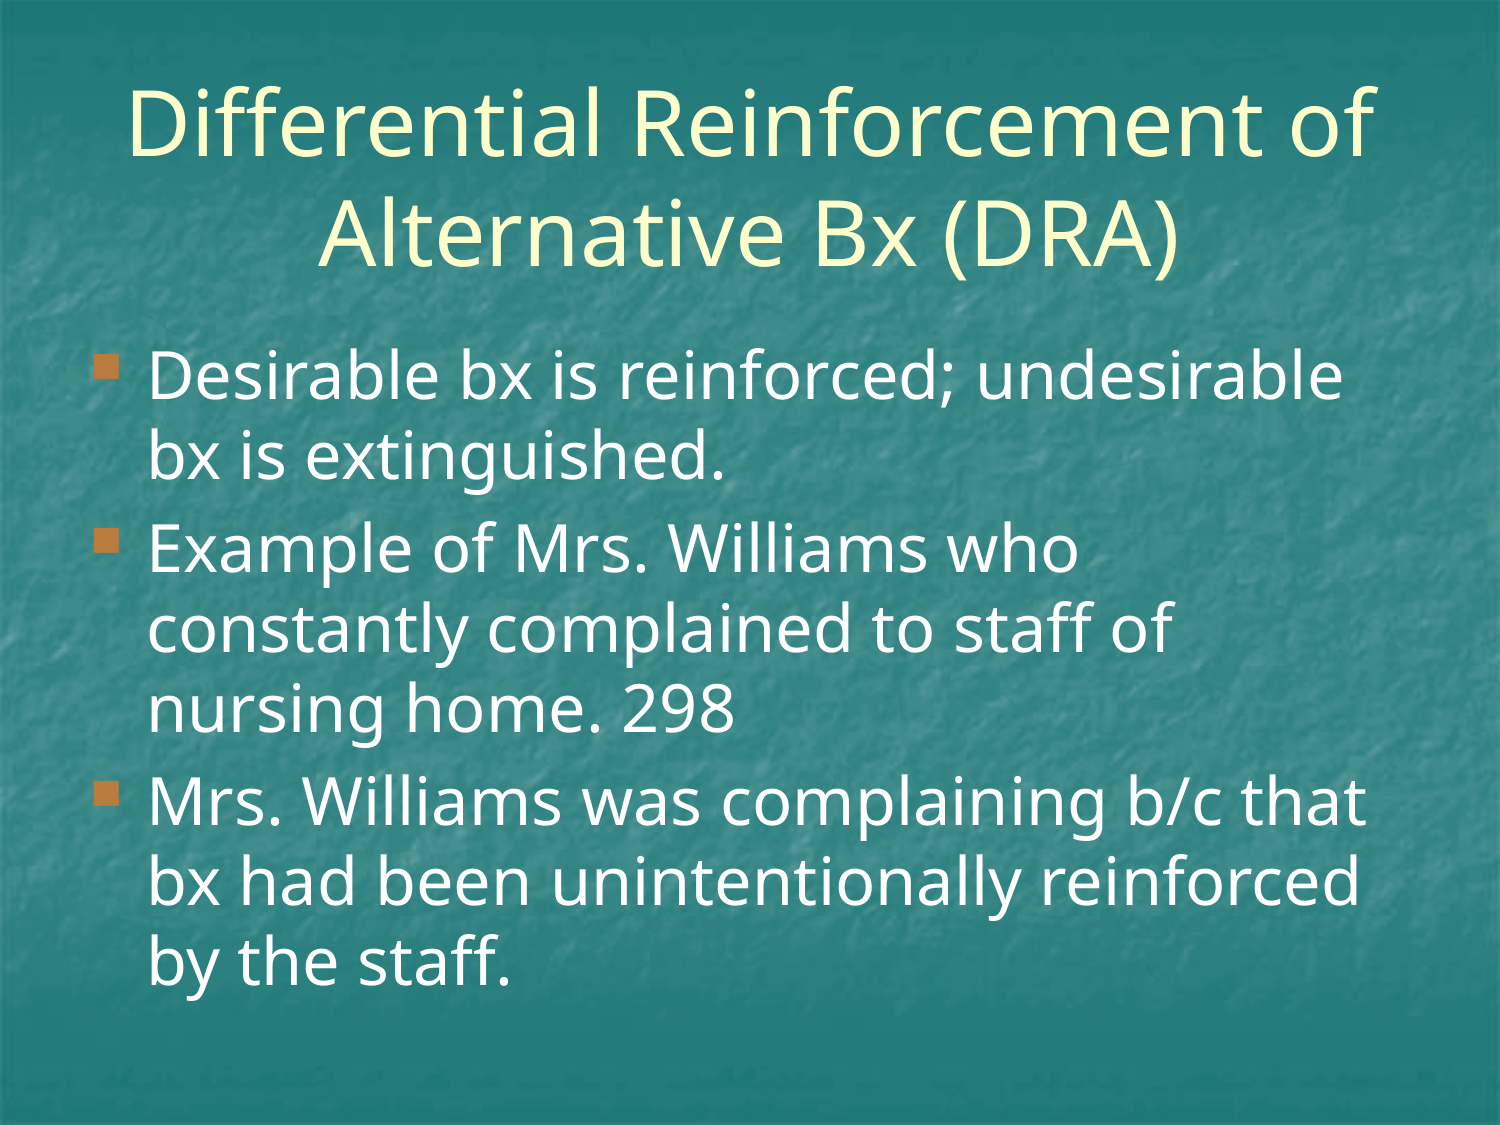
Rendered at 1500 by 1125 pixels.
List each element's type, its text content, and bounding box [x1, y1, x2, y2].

title Differential Reinforcement of Alternative Bx (DRA) [74, 62, 1426, 288]
list Desirable bx is reinforced; undesirable bx is extinguished. Example of Mrs. Williams who constantly complained to staff of nursing home. 298 Mrs. Williams was complaining b/c that bx had been unintentionally reinforced by the staff. [74, 324, 1426, 1001]
